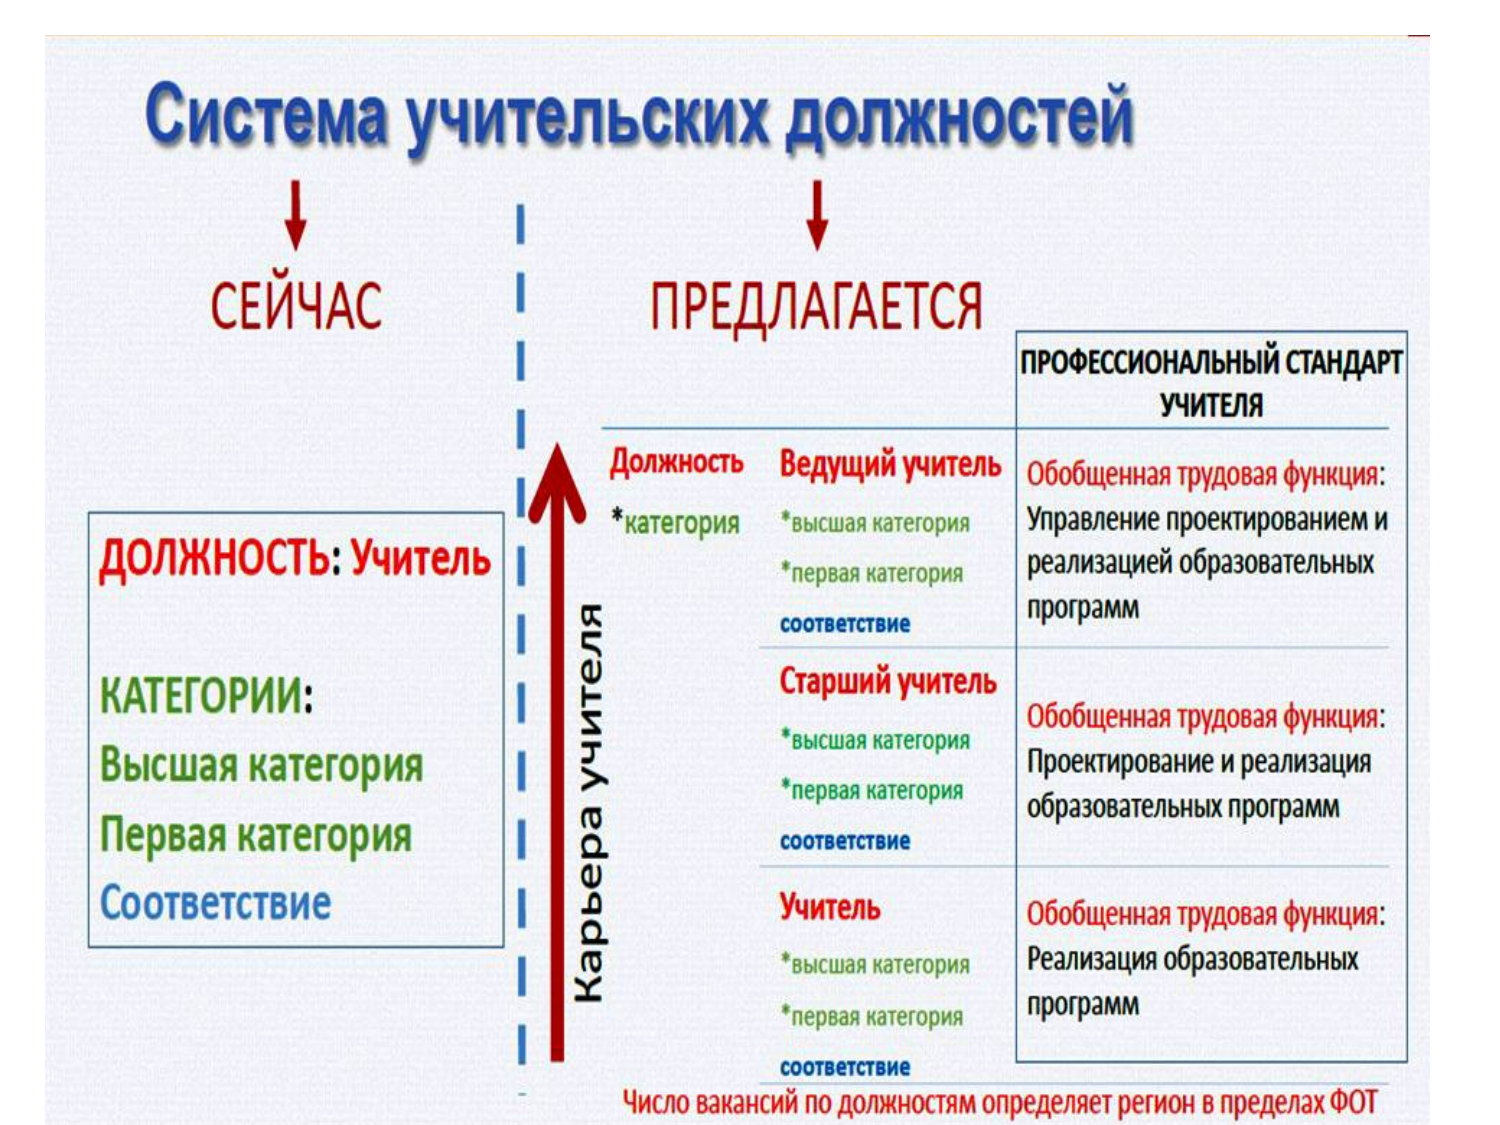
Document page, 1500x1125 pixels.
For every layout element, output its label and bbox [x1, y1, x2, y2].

list [45, 34, 1430, 1125]
